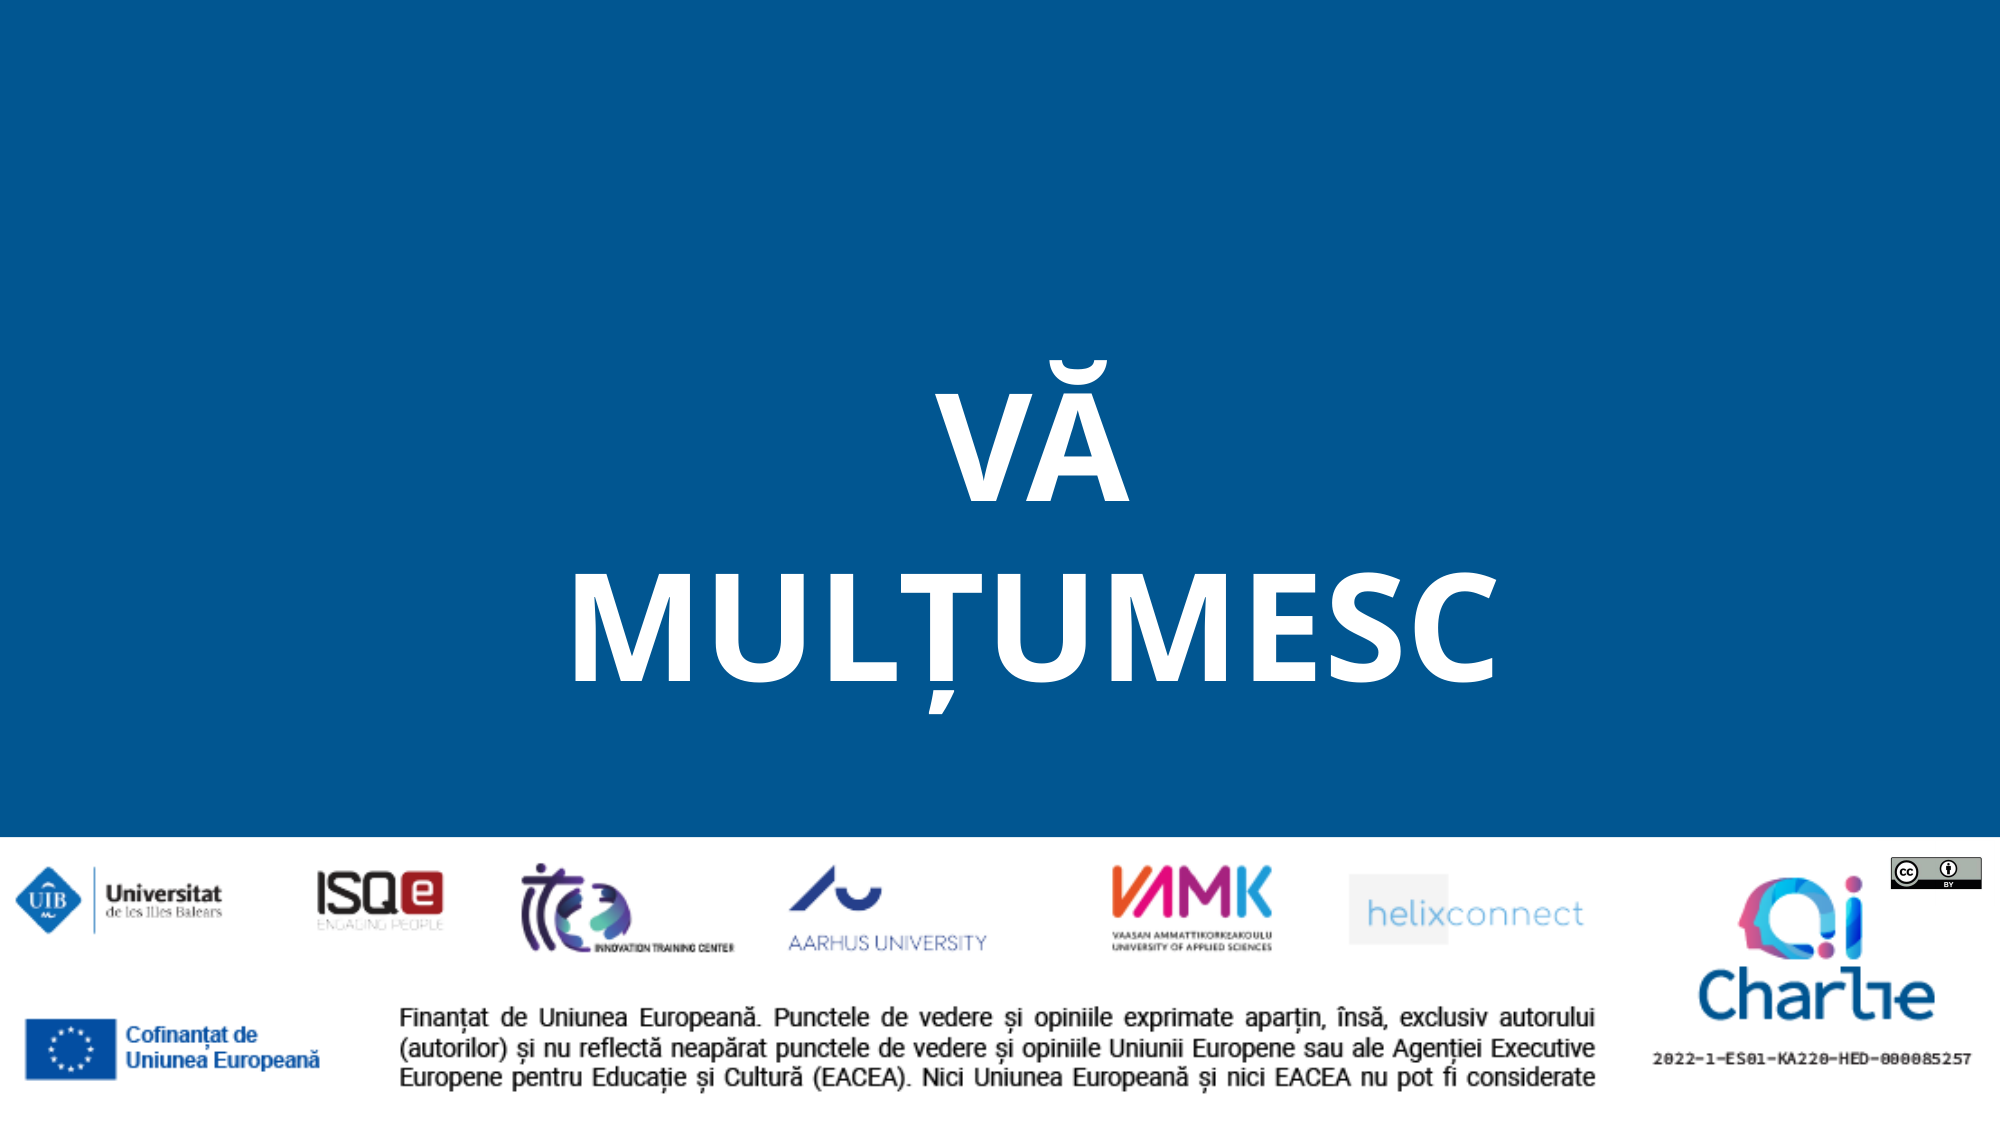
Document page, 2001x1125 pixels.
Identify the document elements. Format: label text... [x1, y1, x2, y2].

text_box VĂ MULȚUMESC [460, 344, 1606, 720]
text_box [0, 0, 2000, 838]
picture [0, 840, 2000, 1119]
